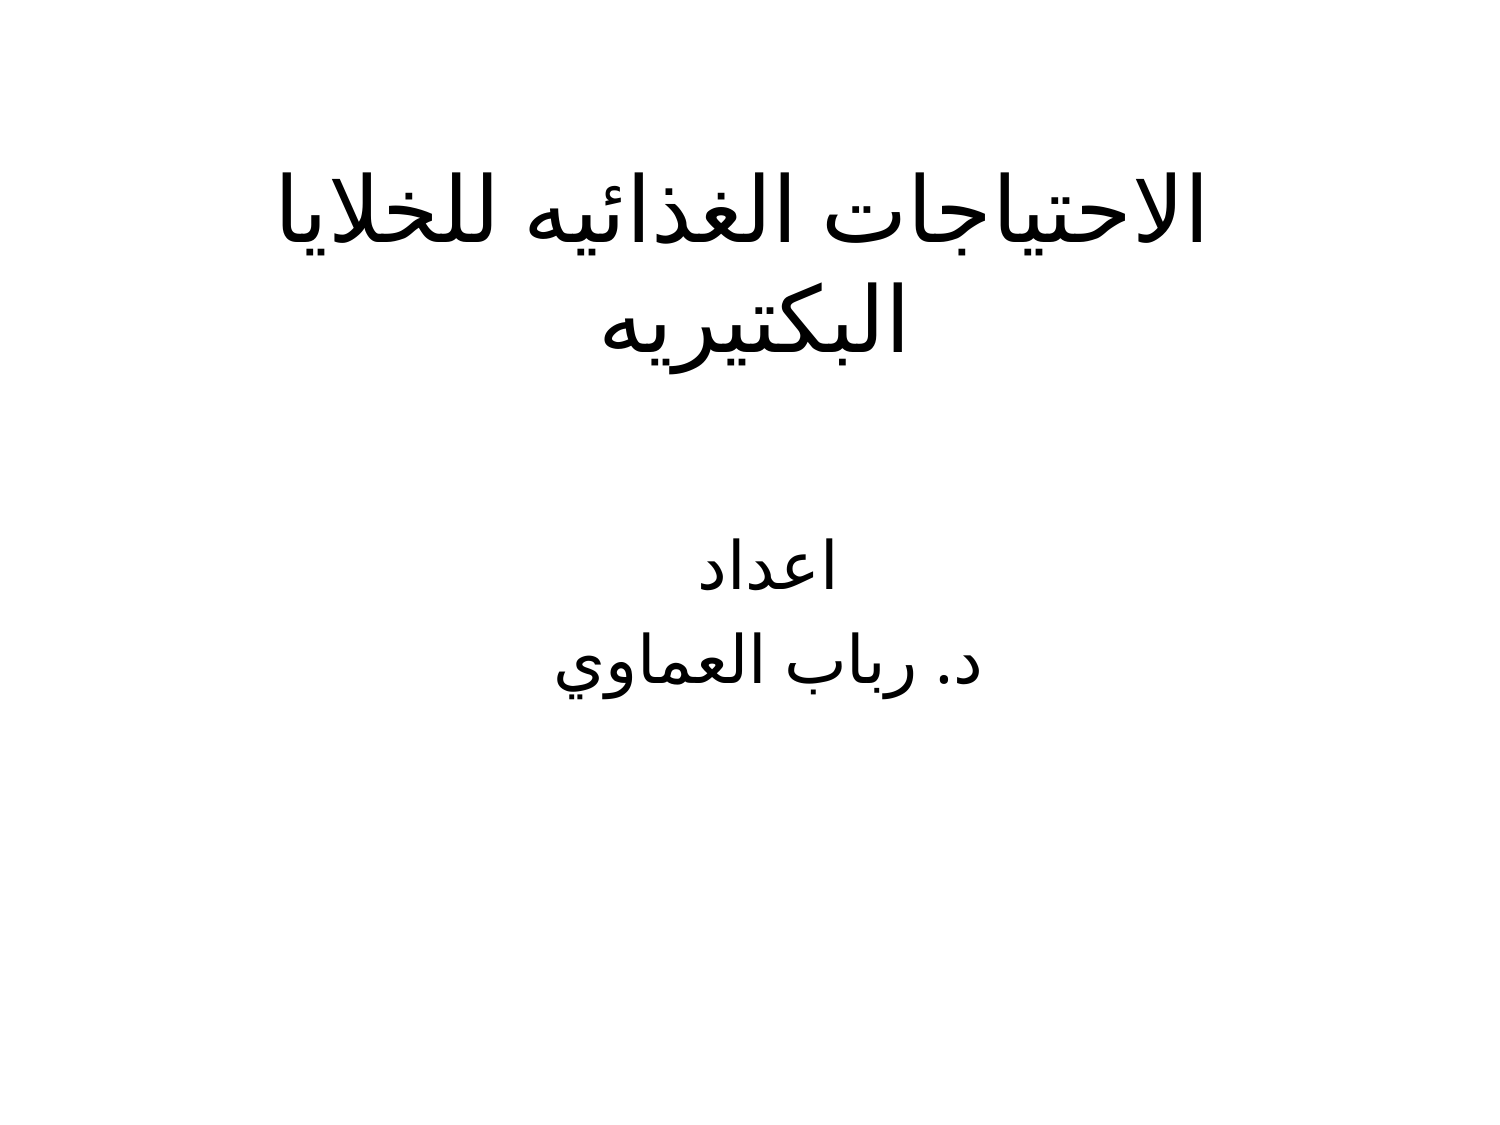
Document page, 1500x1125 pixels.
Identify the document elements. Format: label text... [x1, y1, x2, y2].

title الاحتياجات الغذائيه للخلايا البكتيريه [105, 140, 1381, 382]
subtitle اعداد د. رباب العماوي [234, 515, 1285, 804]
